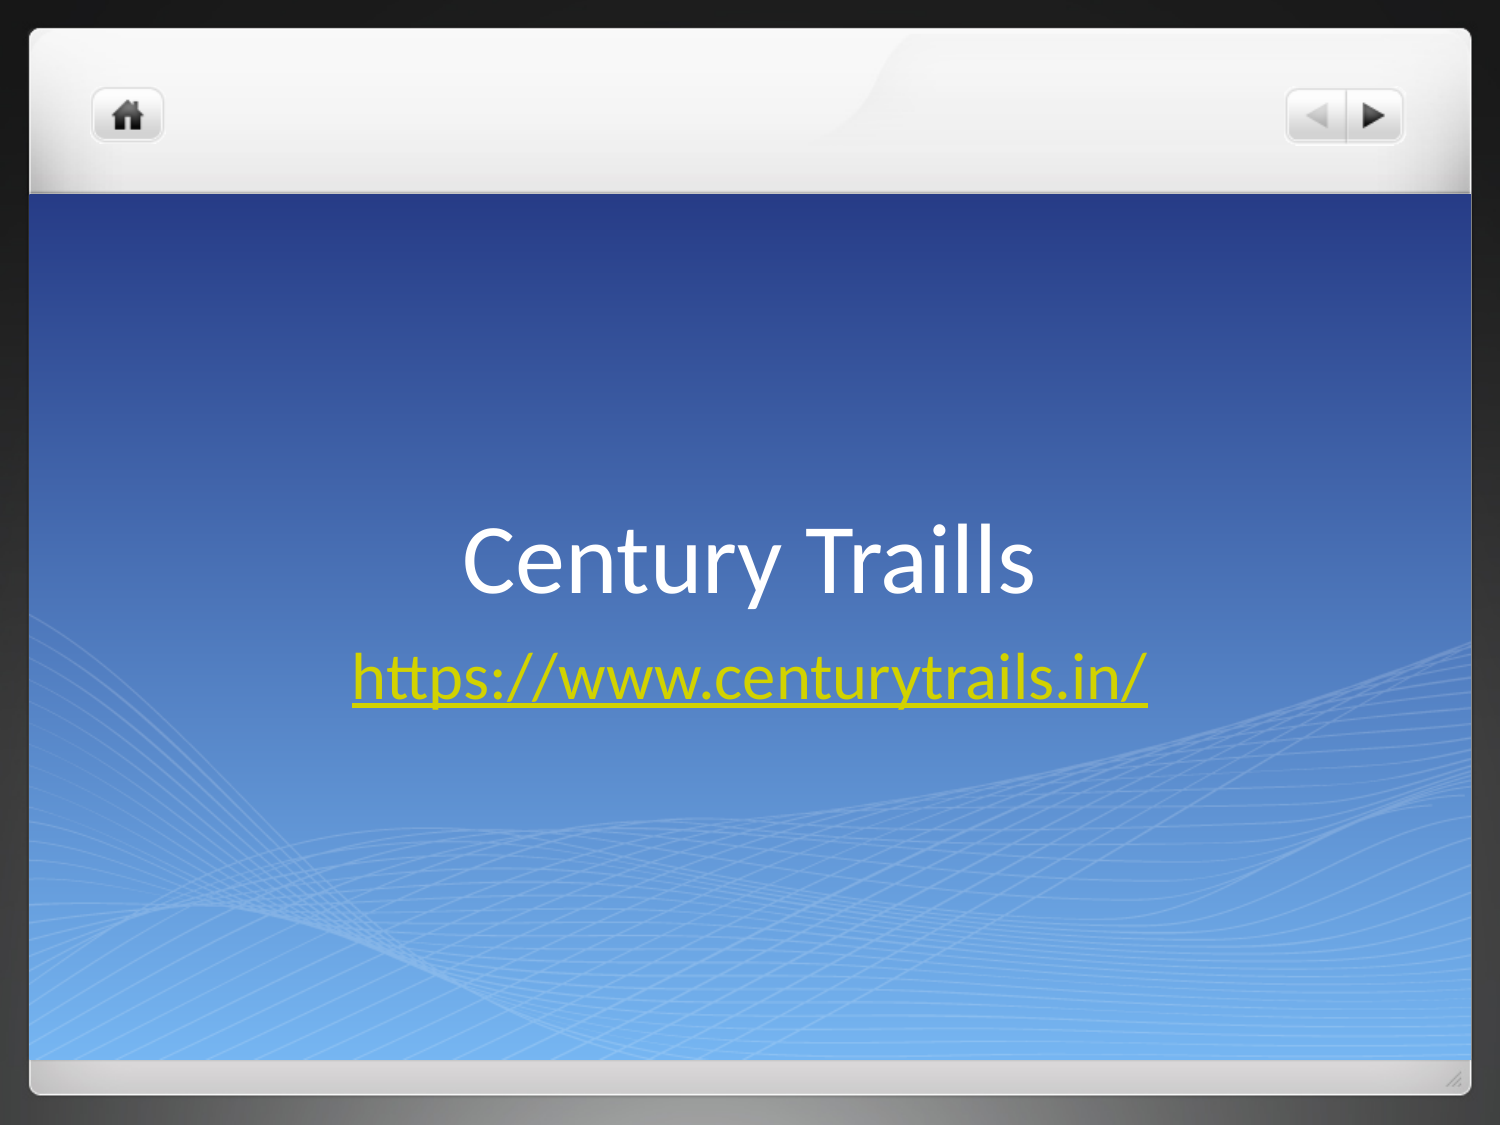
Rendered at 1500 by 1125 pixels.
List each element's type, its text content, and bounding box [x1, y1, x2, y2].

subtitle https://www.centurytrails.in/ [68, 624, 1432, 749]
picture [0, 0, 1500, 1125]
title Century Traills [68, 355, 1432, 622]
